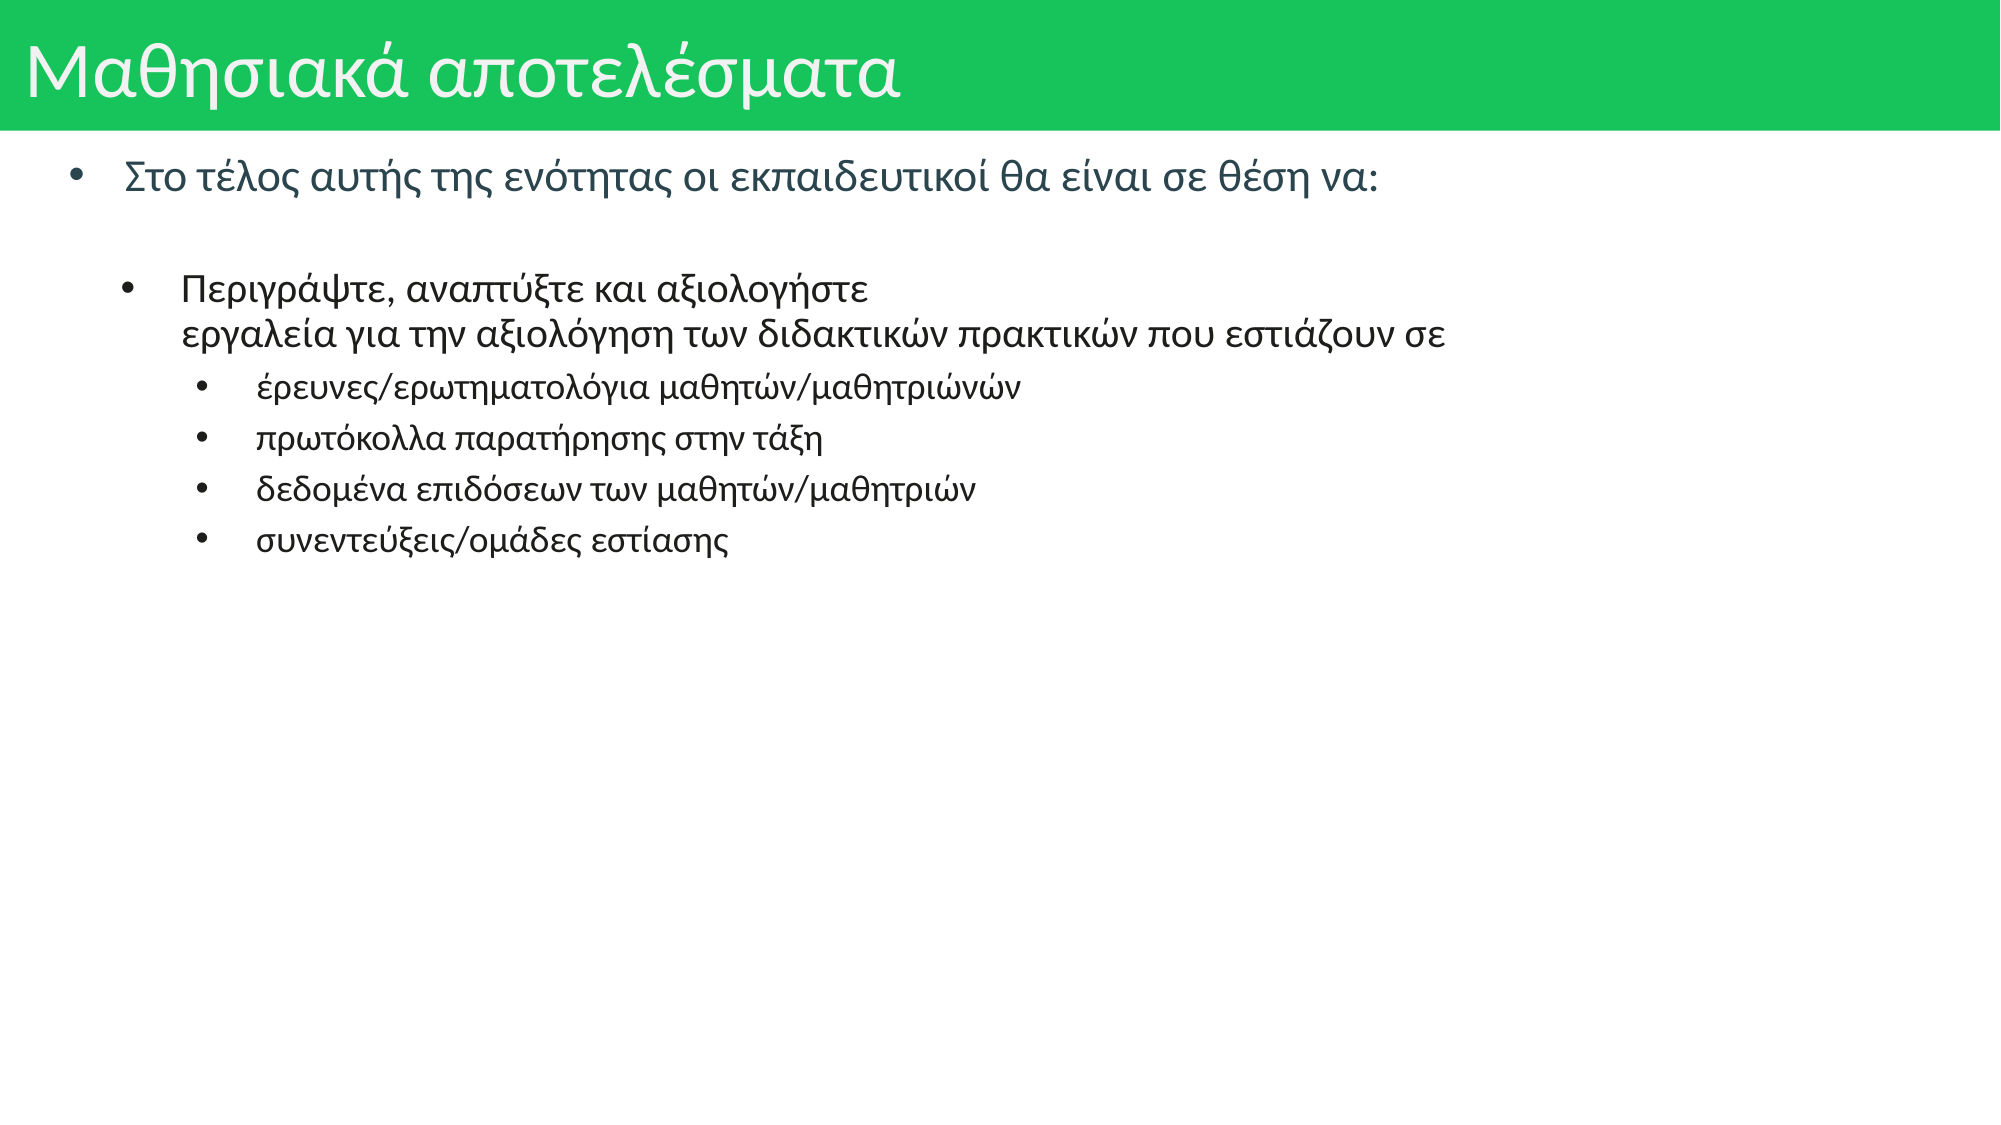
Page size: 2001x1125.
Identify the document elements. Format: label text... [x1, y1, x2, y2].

list Στο τέλος αυτής της ενότητας οι εκπαιδευτικοί θα είναι σε θέση να: Περιγράψτε, αναπτύξτε και αξιολογήστε εργαλεία για την αξιολόγηση των διδακτικών πρακτικών που εστιάζουν σε έρευνες/ερωτηματολόγια μαθητών/μαθητριώνών πρωτόκολλα παρατήρησης στην τάξη δεδομένα επιδόσεων των μαθητών/μαθητριών συνεντεύξεις/ομάδες εστίασης [16, 144, 1976, 1108]
title Μαθησιακά αποτελέσματα [16, 13, 1976, 131]
